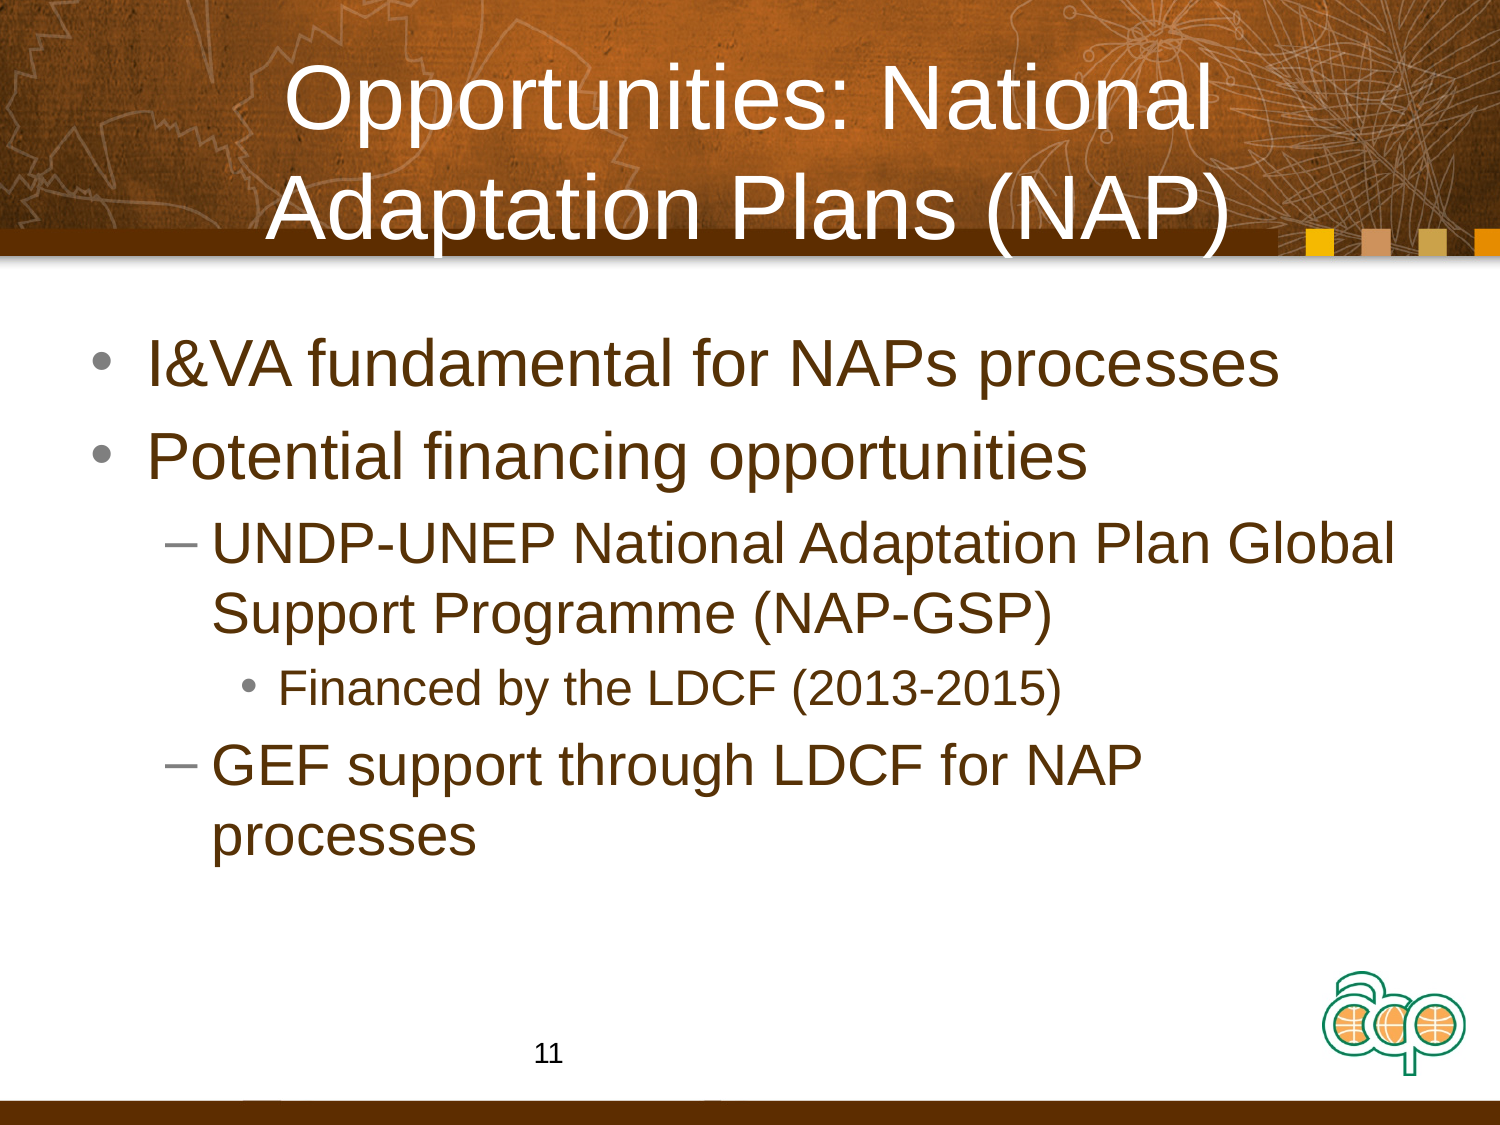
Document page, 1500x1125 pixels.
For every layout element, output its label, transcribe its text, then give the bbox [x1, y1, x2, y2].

slide_number 11 [518, 1027, 869, 1071]
list I&VA fundamental for NAPs processes Potential financing opportunities UNDP-UNEP National Adaptation Plan Global Support Programme (NAP-GSP) Financed by the LDCF (2013-2015) GEF support through LDCF for NAP processes [74, 312, 1438, 588]
picture [0, 0, 1500, 1125]
title Opportunities: National Adaptation Plans (NAP) [74, 62, 1426, 234]
